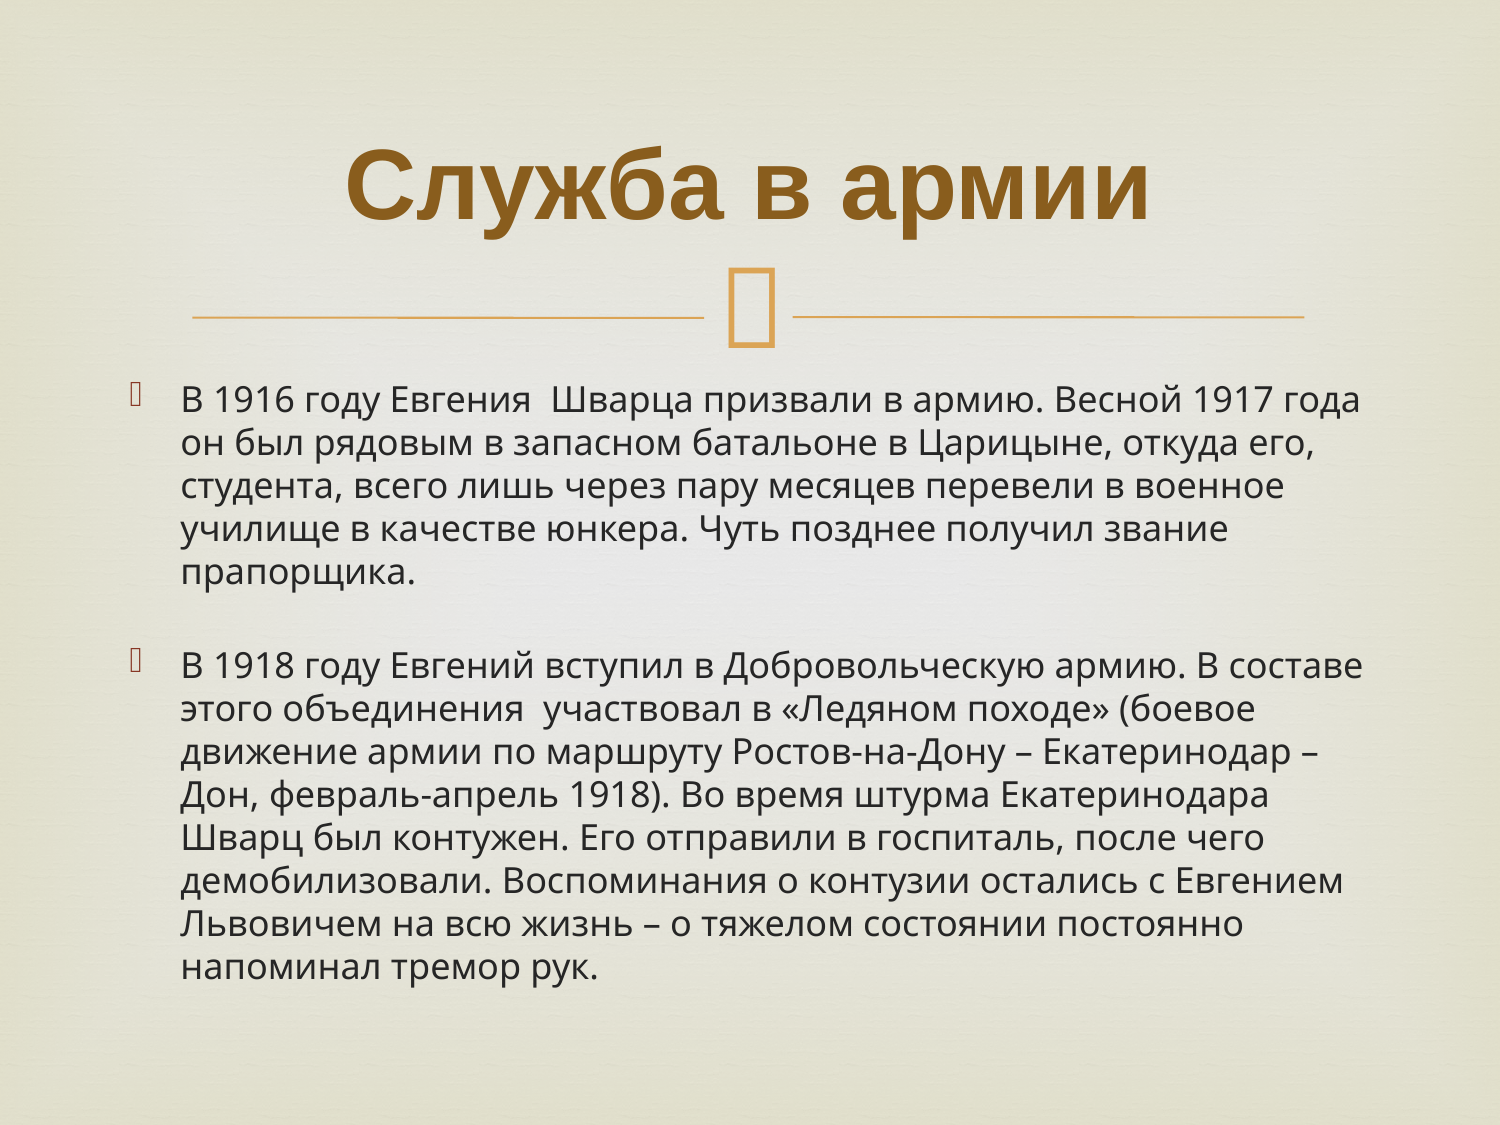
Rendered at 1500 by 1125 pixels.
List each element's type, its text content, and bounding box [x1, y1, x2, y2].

list В 1916 году Евгения Шварца призвали в армию. Весной 1917 года он был рядовым в запасном батальоне в Царицыне, откуда его, студента, всего лишь через пару месяцев перевели в военное училище в качестве юнкера. Чуть позднее получил звание прапорщика. В 1918 году Евгений вступил в Добровольческую армию. В составе этого объединения участвовал в «Ледяном походе» (боевое движение армии по маршруту Ростов-на-Дону – Екатеринодар – Дон, февраль-апрель 1918). Во время штурма Екатеринодара Шварц был контужен. Его отправили в госпиталь, после чего демобилизовали. Воспоминания о контузии остались с Евгением Львовичем на всю жизнь – о тяжелом состоянии постоянно напоминал тремор рук. [114, 368, 1386, 1005]
title Служба в армии [112, 93, 1386, 267]
